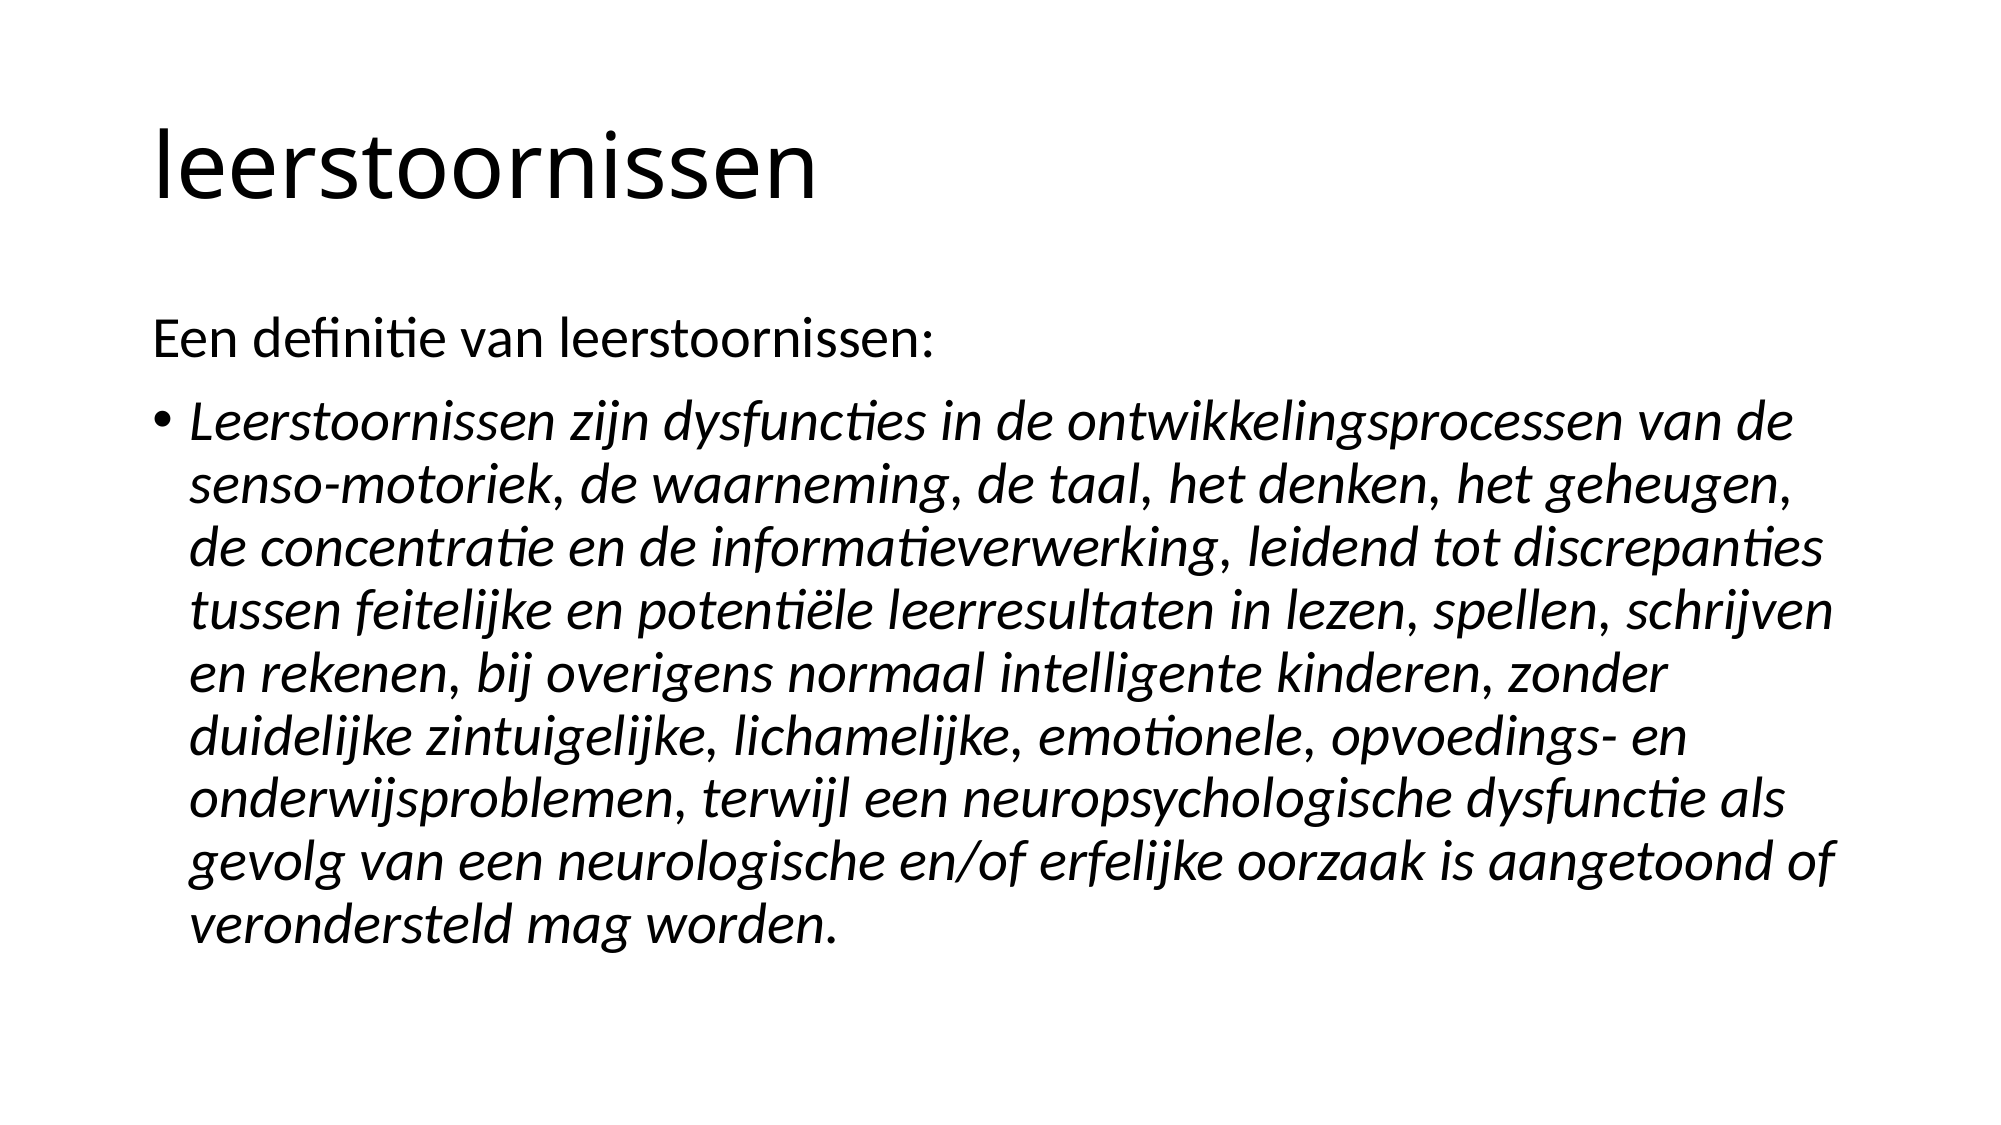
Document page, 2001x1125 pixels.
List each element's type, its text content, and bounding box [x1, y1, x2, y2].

title leerstoornissen [137, 59, 1863, 278]
list Een definitie van leerstoornissen: Leerstoornissen zijn dysfuncties in de ontwikkelingsprocessen van de senso-motoriek, de waarneming, de taal, het denken, het geheugen, de concentratie en de informatieverwerking, leidend tot discrepanties tussen feitelijke en potentiële leerresultaten in lezen, spellen, schrijven en rekenen, bij overigens normaal intelligente kinderen, zonder duidelijke zintuigelijke, lichamelijke, emotionele, opvoedings- en onderwijsproblemen, terwijl een neuropsychologische dysfunctie als gevolg van een neurologische en/of erfelijke oorzaak is aangetoond of verondersteld mag worden. [137, 299, 1863, 1014]
